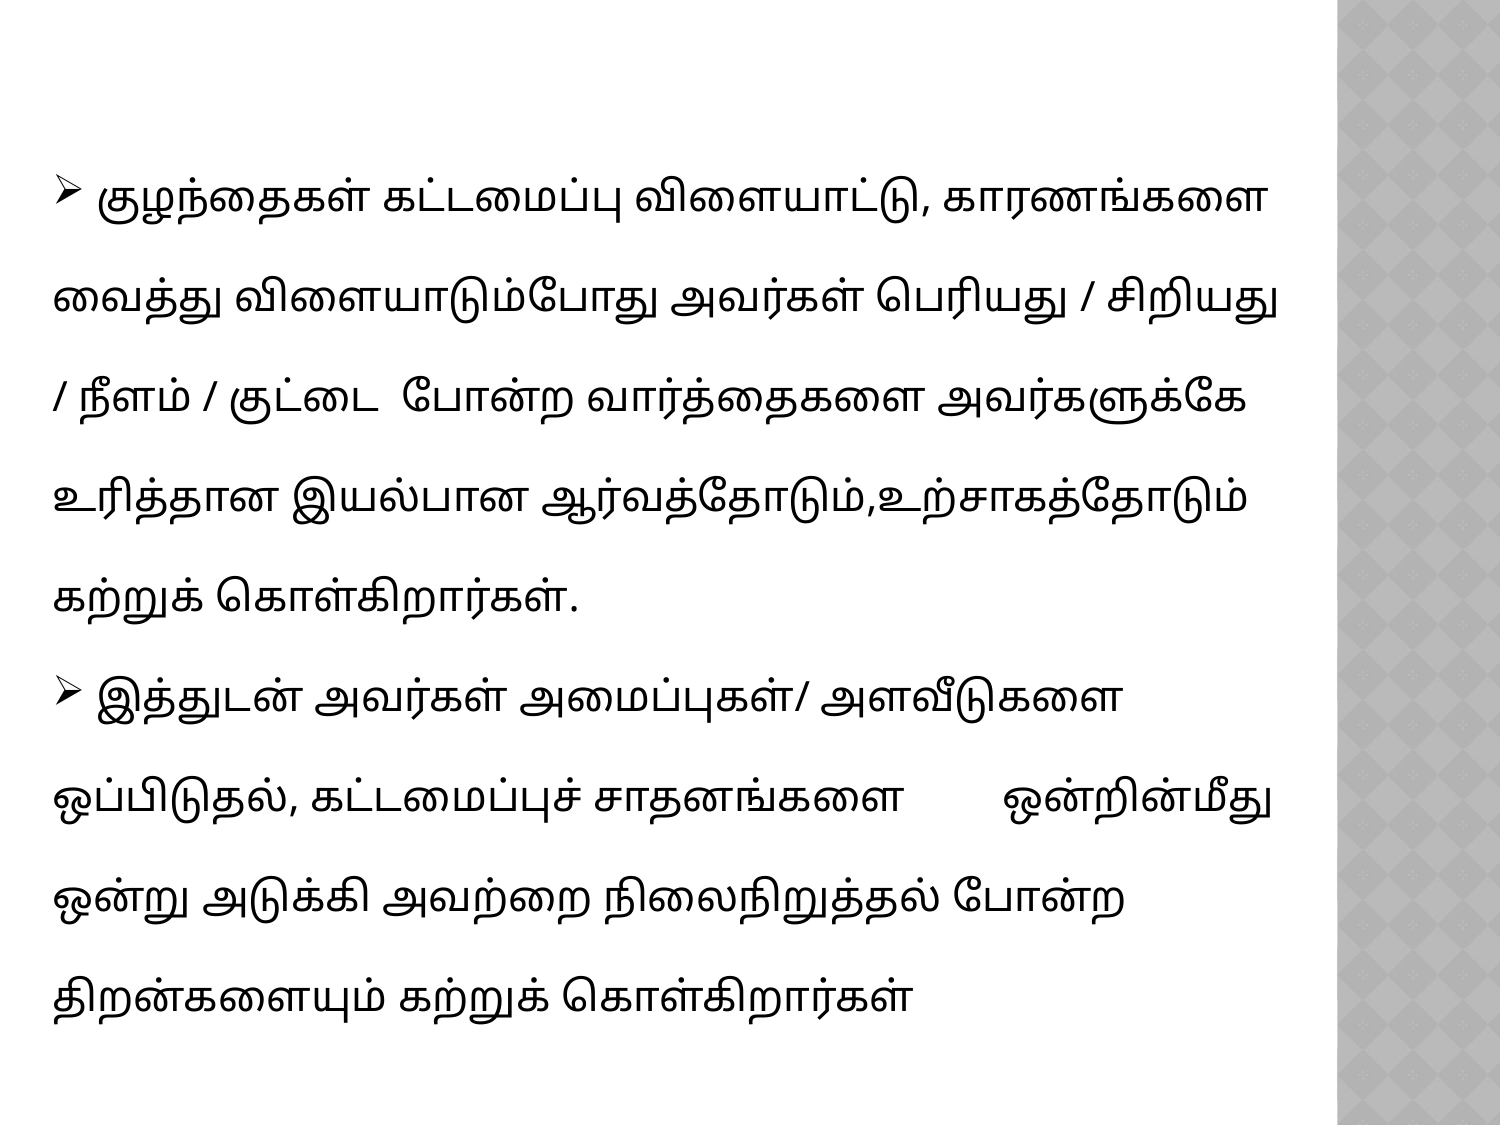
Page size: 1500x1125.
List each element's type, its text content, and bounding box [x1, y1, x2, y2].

text_box குழந்தைகள் கட்டமைப்பு விளையாட்டு, காரணங்களை வைத்து விளையாடும்போது அவர்கள் பெரியது / சிறியது / நீளம் / குட்டை போன்ற வார்த்தைகளை அவர்களுக்கே உரித்தான இயல்பான ஆர்வத்தோடும்,உற்சாகத்தோடும் கற்றுக் கொள்கிறார்கள். இத்துடன் அவர்கள் அமைப்புகள்/ அளவீடுகளை ஒப்பிடுதல், கட்டமைப்புச் சாதனங்களை ஒன்றின்மீது ஒன்று அடுக்கி அவற்றை நிலைநிறுத்தல் போன்ற திறன்களையும் கற்றுக் கொள்கிறார்கள் [37, 112, 1300, 1028]
